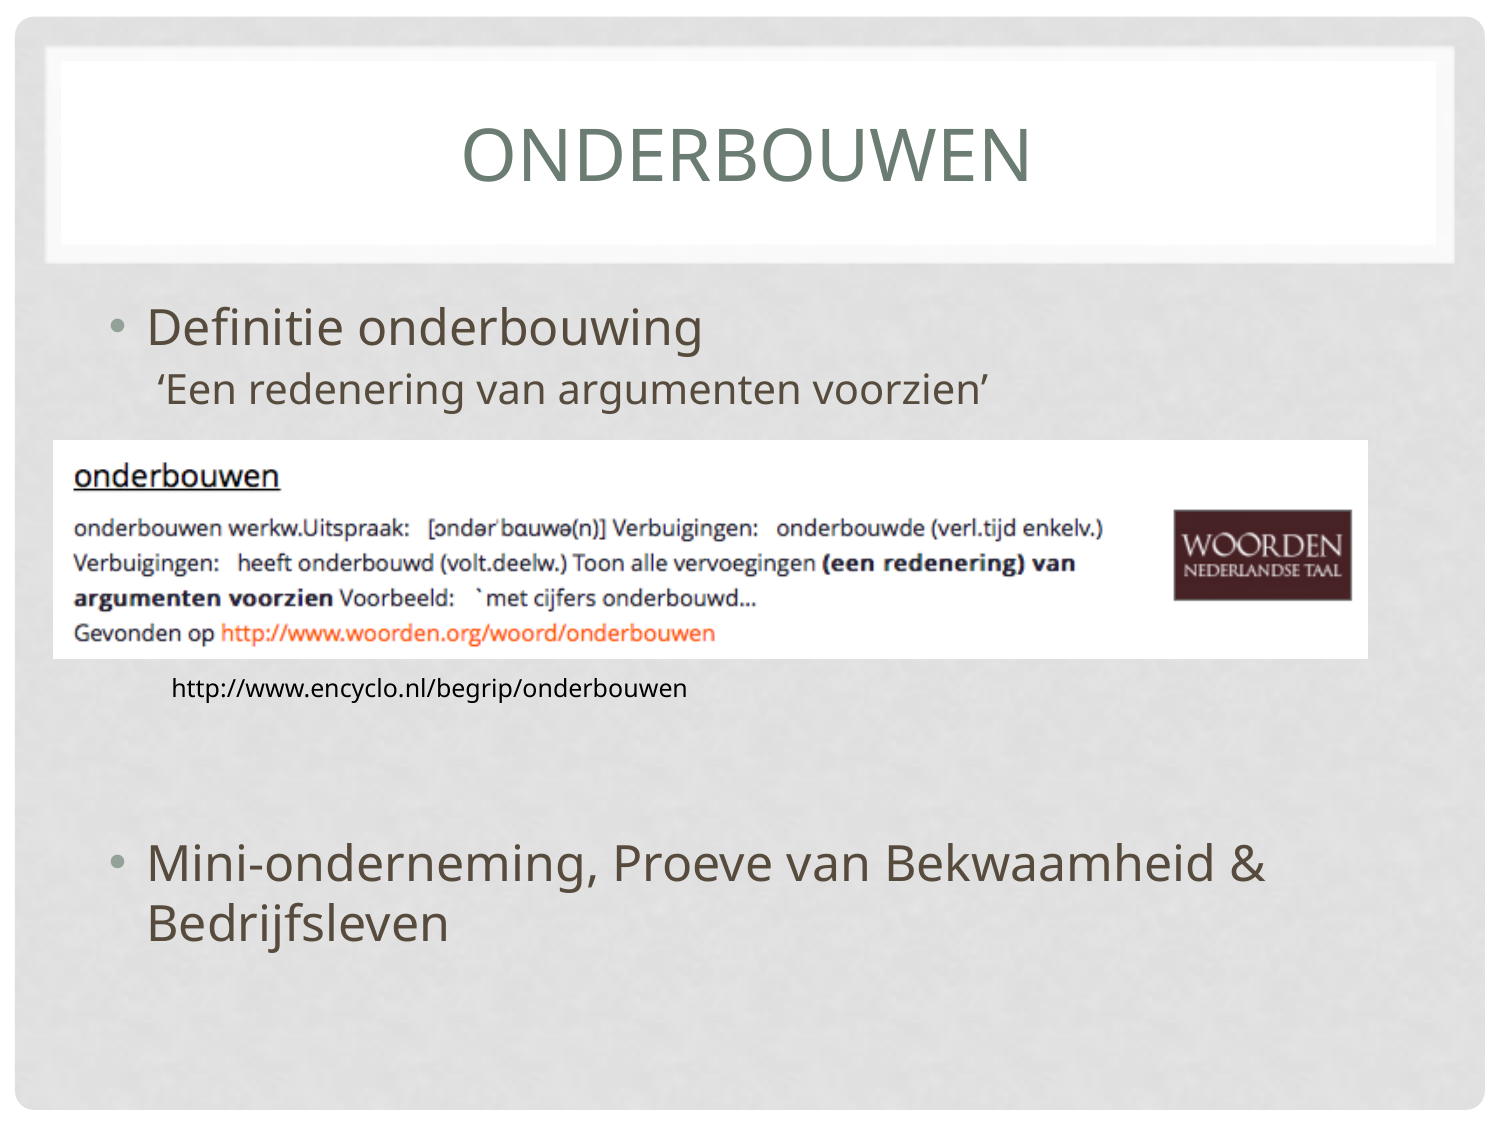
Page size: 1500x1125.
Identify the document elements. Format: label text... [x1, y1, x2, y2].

title Onderbouwen [69, 66, 1425, 238]
text_box http://www.encyclo.nl/begrip/onderbouwen [156, 665, 799, 710]
picture [53, 440, 1369, 659]
list Definitie onderbouwing ‘Een redenering van argumenten voorzien’ Mini-onderneming, Proeve van Bekwaamheid & Bedrijfsleven [75, 287, 1425, 1005]
